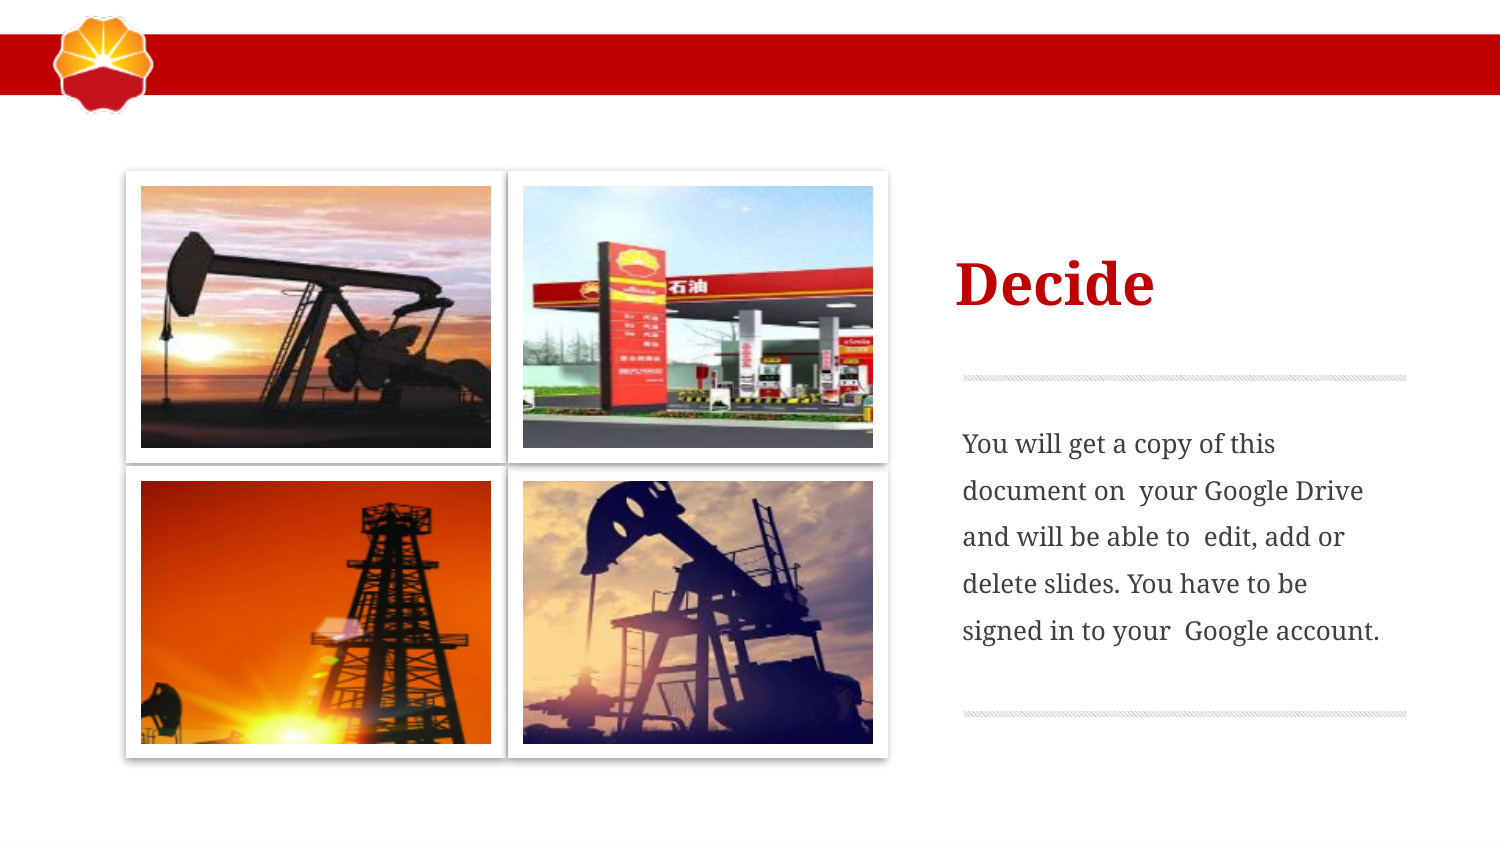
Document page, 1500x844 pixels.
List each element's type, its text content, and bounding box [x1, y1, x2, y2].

picture [522, 185, 874, 449]
text_box Decide [955, 183, 1463, 381]
picture [140, 480, 492, 744]
text_box [962, 373, 1408, 383]
picture [522, 480, 874, 744]
text_box [962, 709, 1408, 719]
picture [51, 15, 158, 115]
text_box You will get a copy of this document on your Google Drive and will be able to edit, add or delete slides. You have to be signed in to your Google account. [947, 404, 1404, 653]
picture [140, 185, 492, 449]
